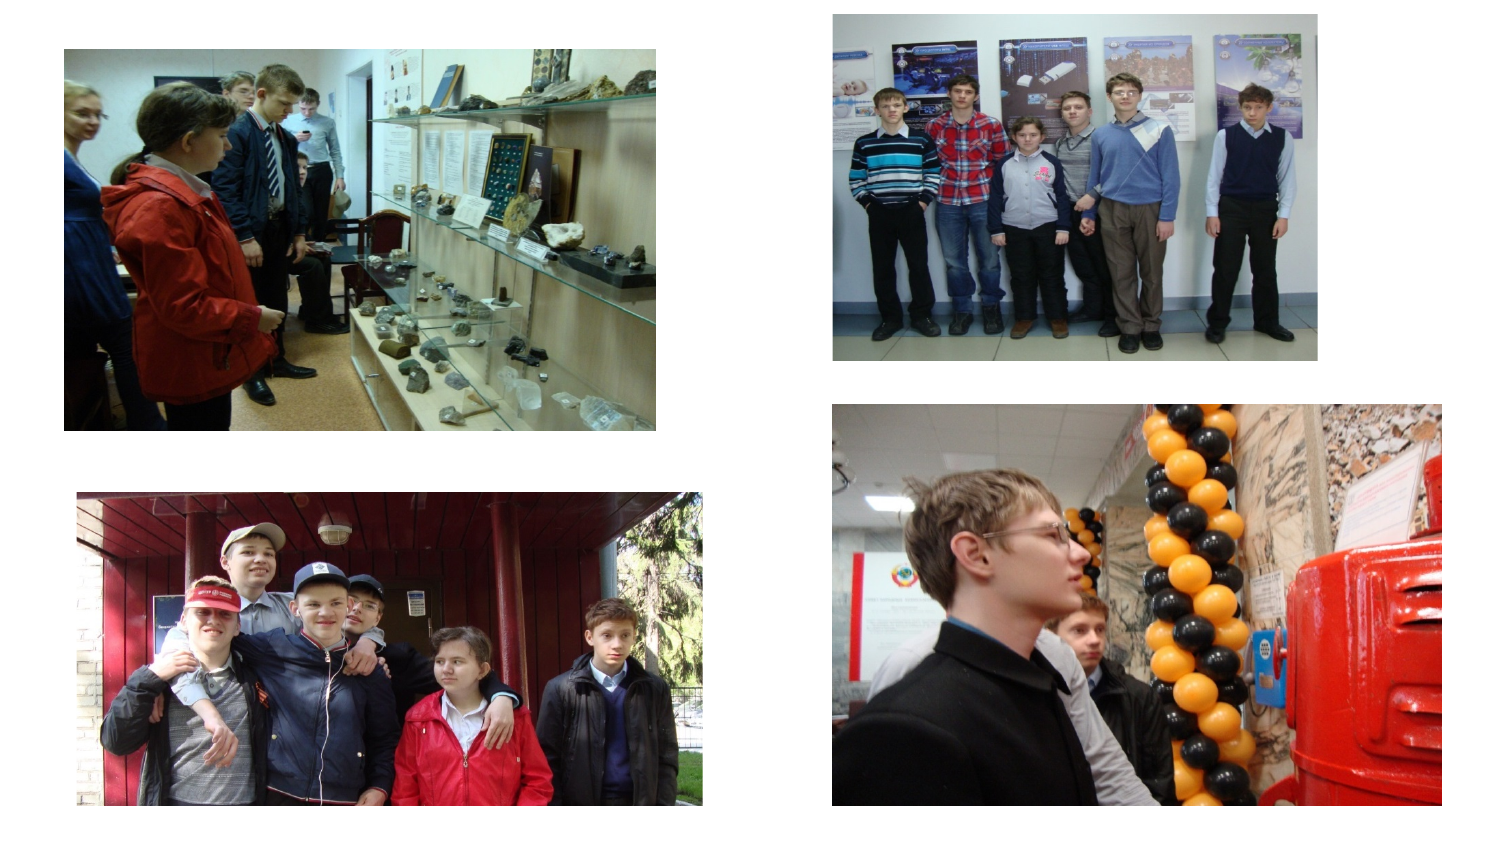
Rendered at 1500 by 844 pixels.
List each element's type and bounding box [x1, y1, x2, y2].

list [64, 49, 656, 431]
picture [76, 492, 703, 807]
picture [832, 14, 1318, 362]
picture [832, 403, 1443, 807]
